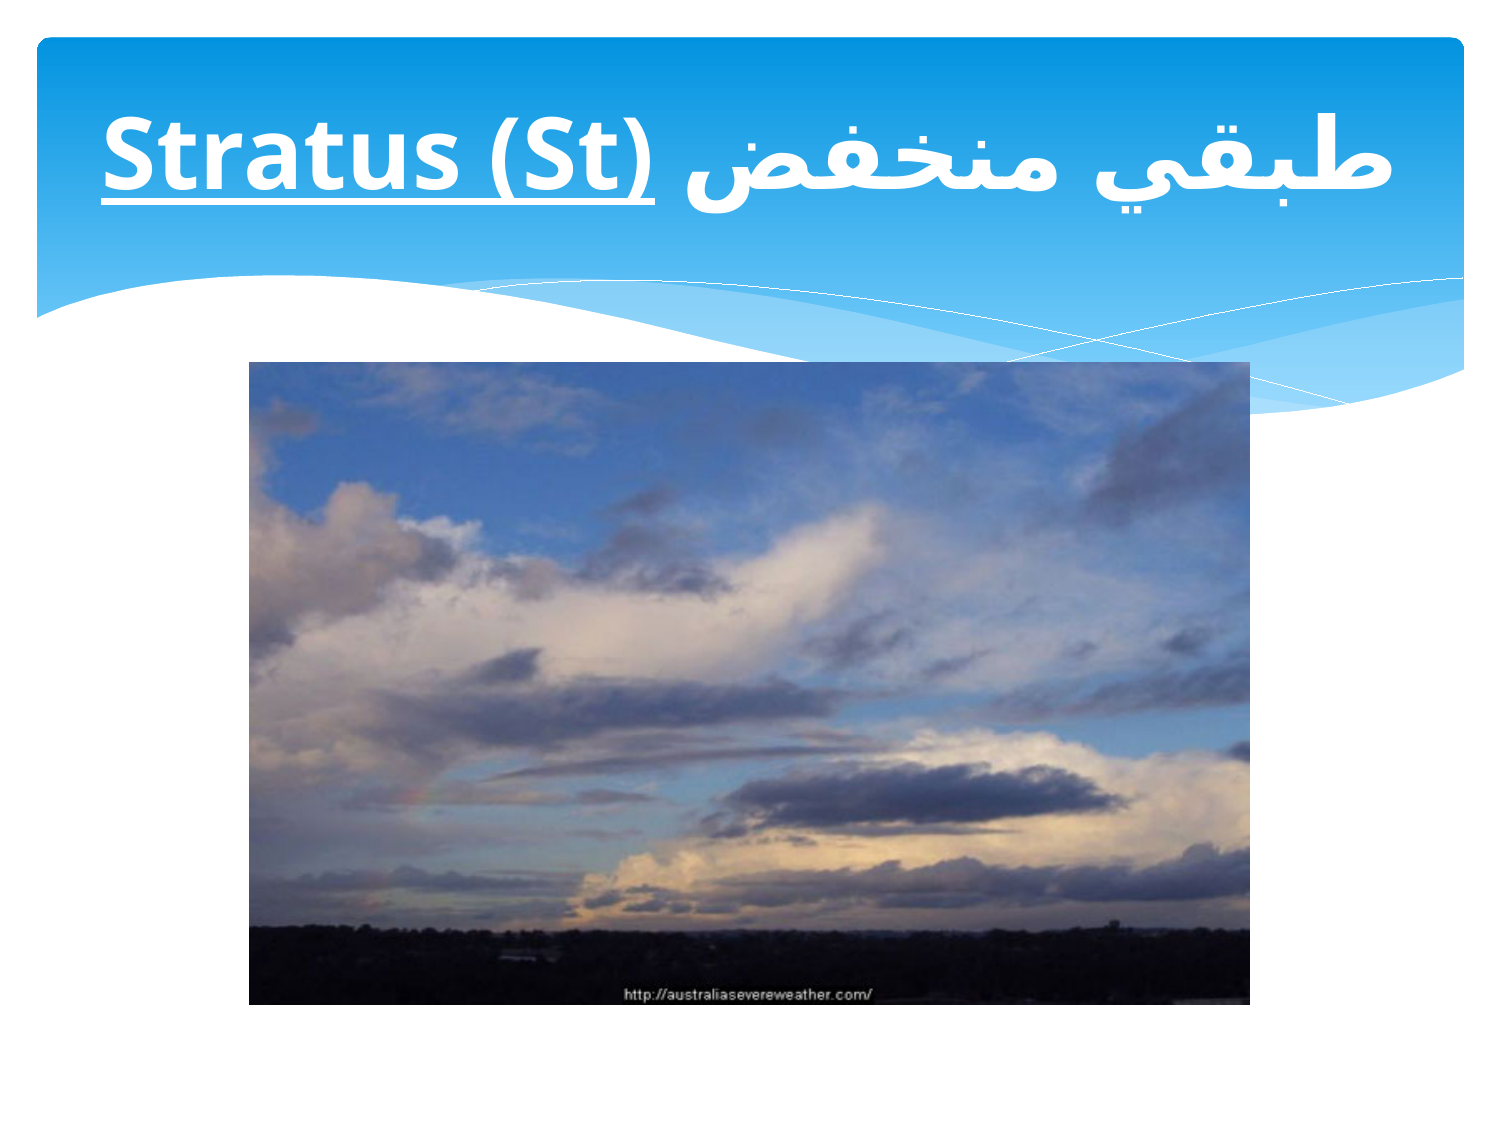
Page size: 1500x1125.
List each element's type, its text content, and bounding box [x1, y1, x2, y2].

title Stratus (St) طبقي منخفض [75, 55, 1425, 261]
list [249, 362, 1251, 1006]
